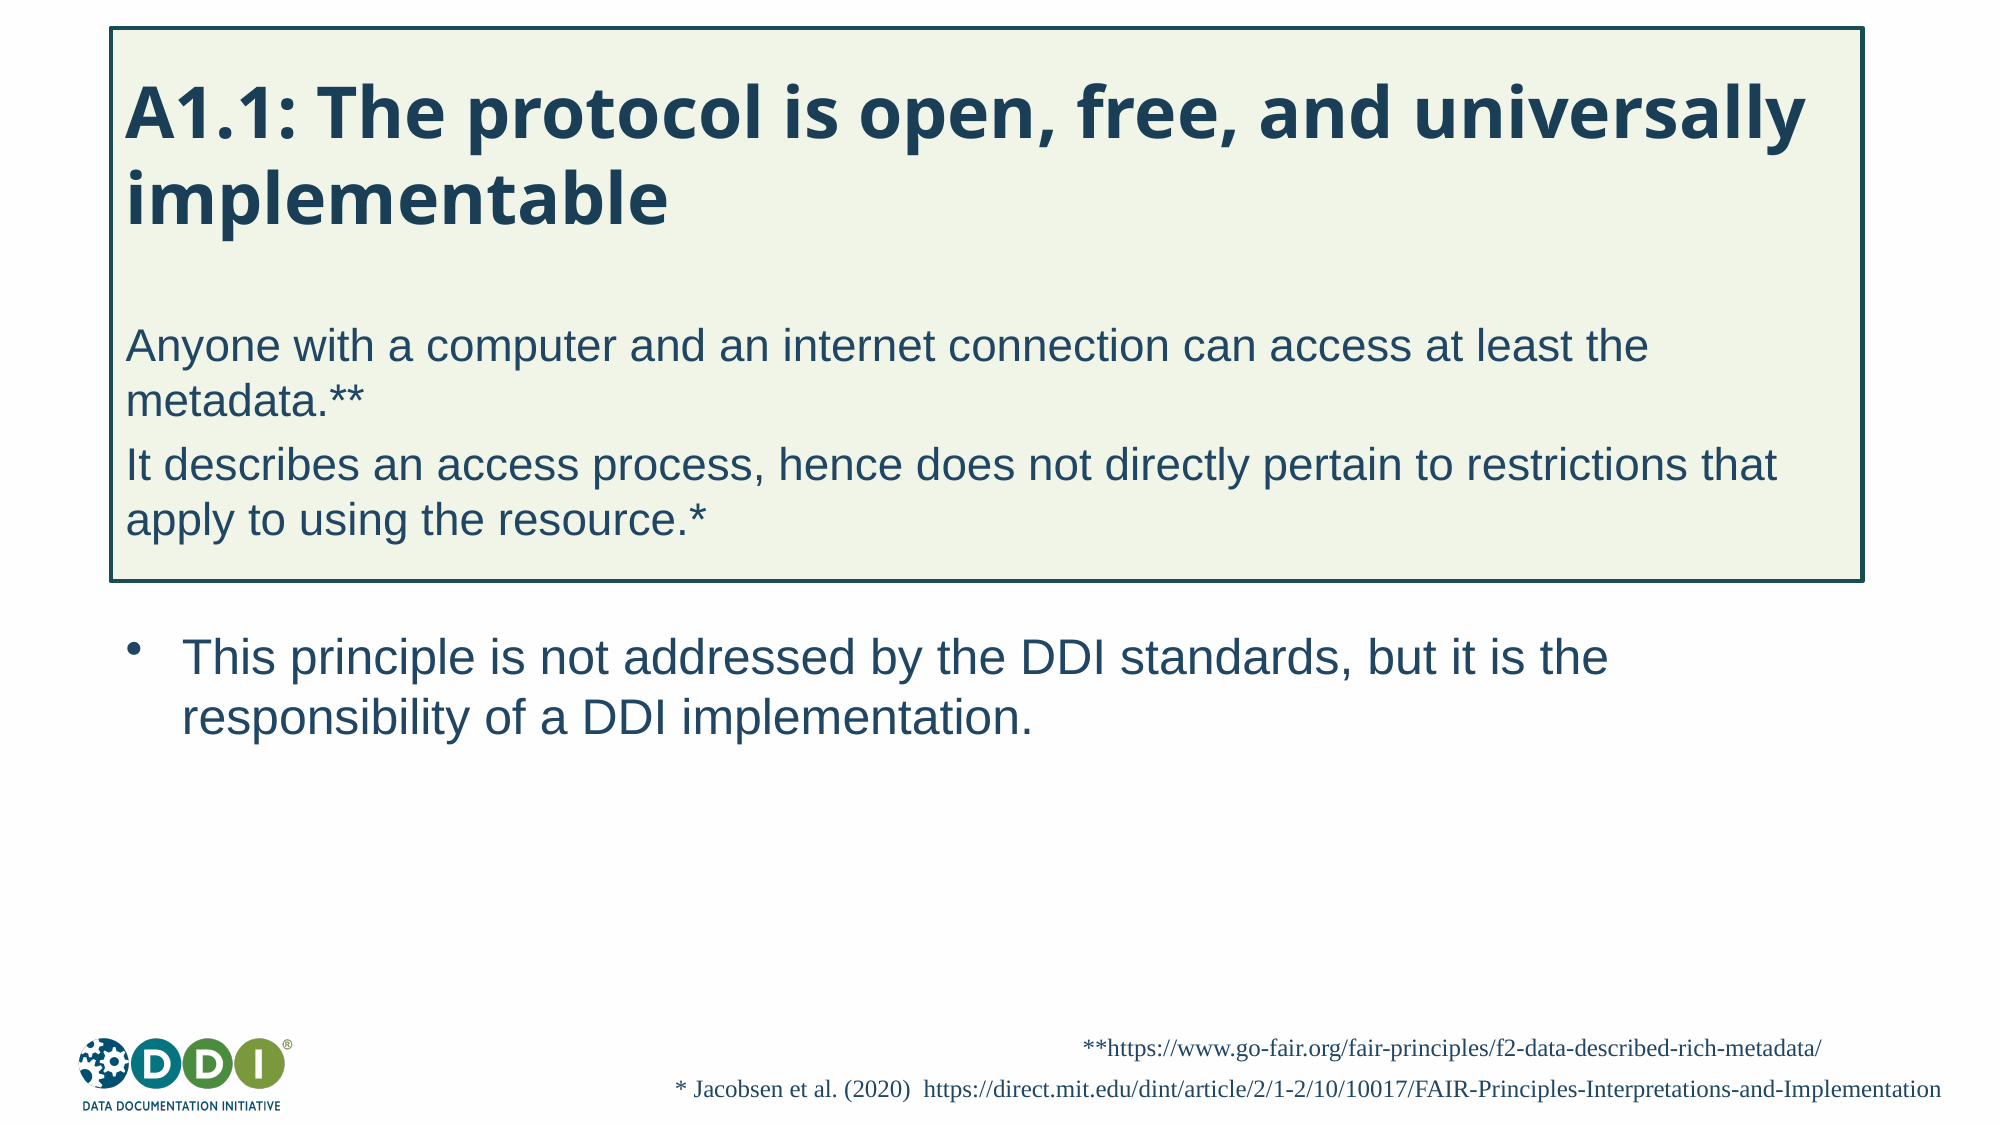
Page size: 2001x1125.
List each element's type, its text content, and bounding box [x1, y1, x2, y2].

text_box **https://www.go-fair.org/fair-principles/f2-data-described-rich-metadata/ [1068, 1024, 2000, 1070]
picture [65, 1032, 305, 1115]
list Anyone with a computer and an internet connection can access at least the metadata.** It describes an access process, hence does not directly pertain to restrictions that apply to using the resource.* This principle is not addressed by the DDI standards, but it is the responsibility of a DDI implementation. [110, 308, 1863, 835]
text_box [109, 26, 1865, 583]
text_box * Jacobsen et al. (2020) https://direct.mit.edu/dint/article/2/1-2/10/10017/FAIR-Principles-Interpretations-and-Implementation [660, 1065, 2000, 1110]
title A1.1: The protocol is open, free, and universally implementable [110, 59, 1863, 247]
